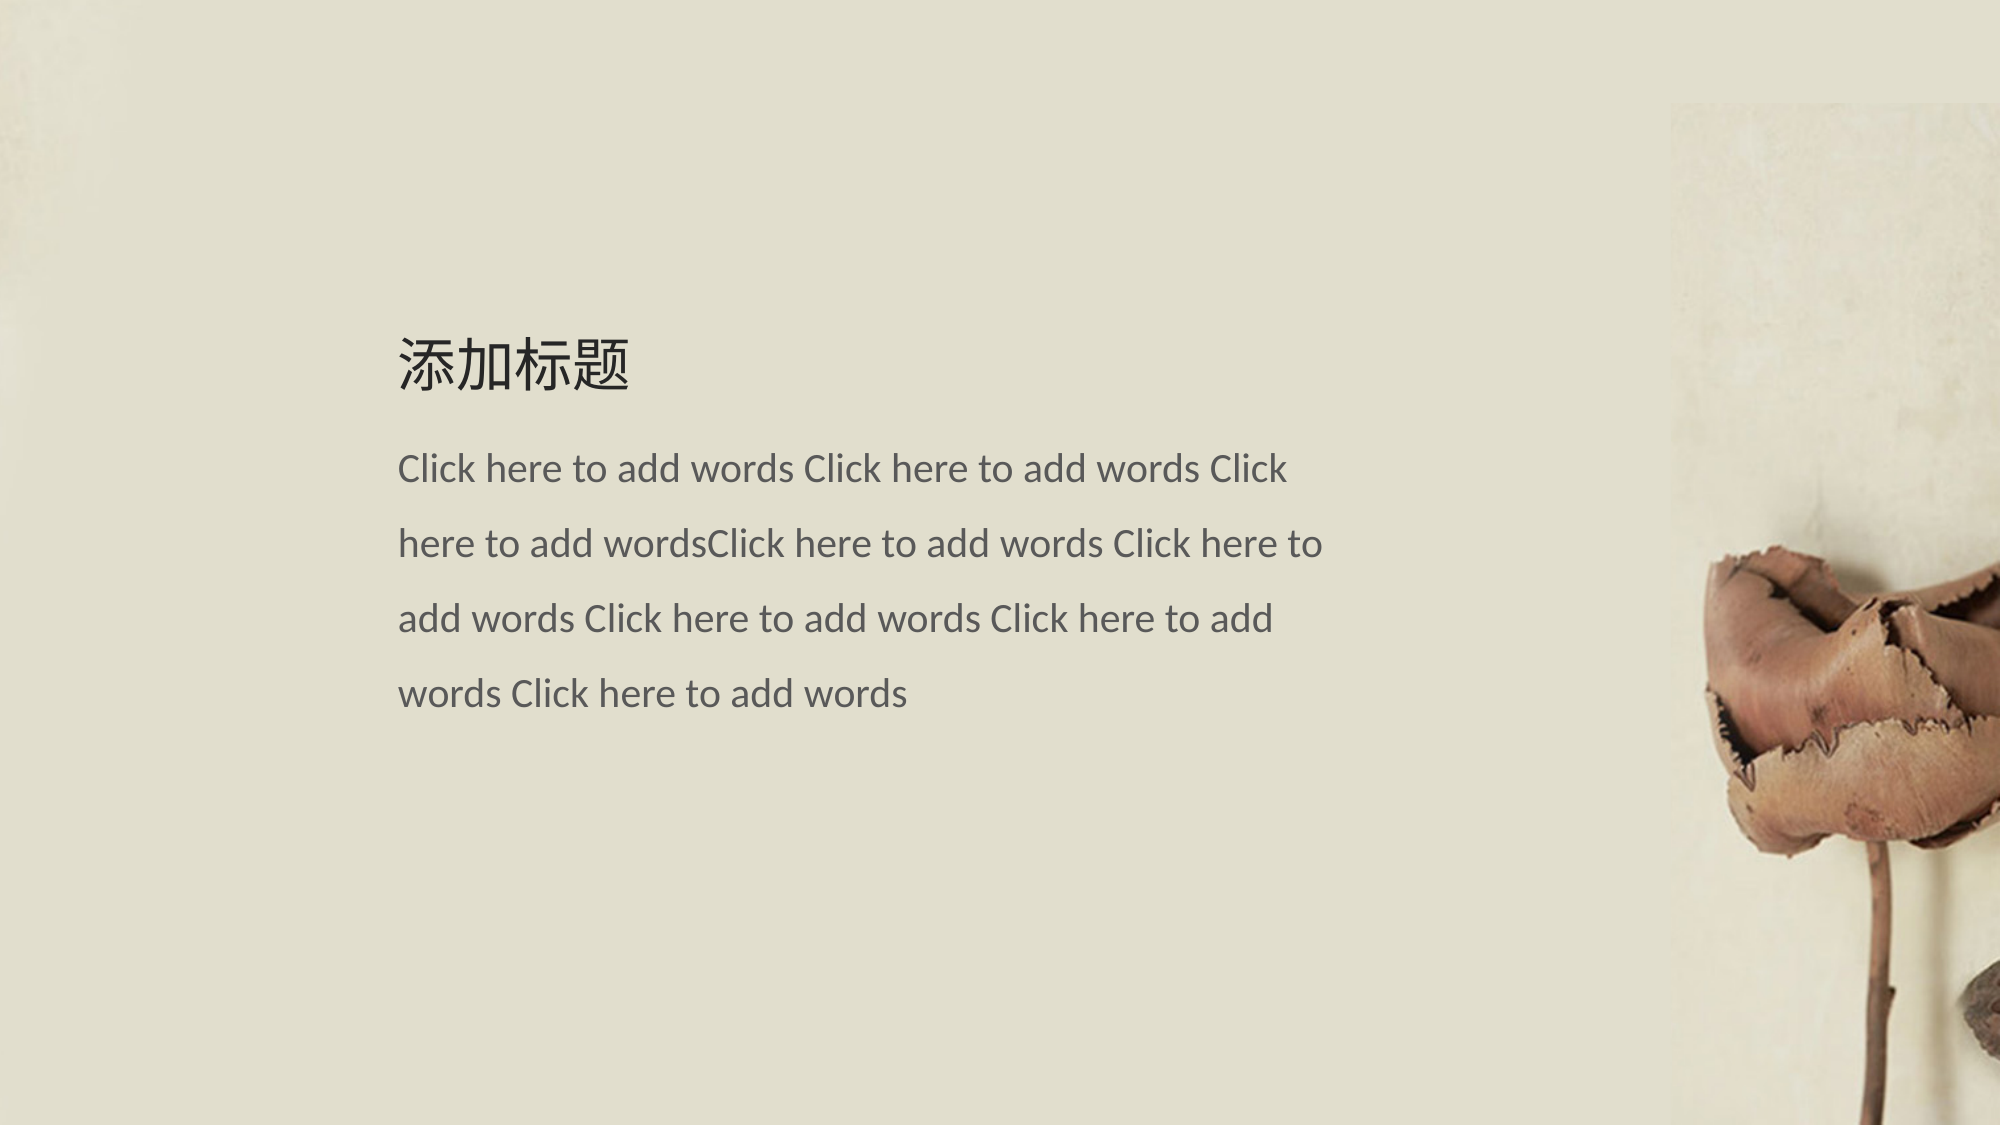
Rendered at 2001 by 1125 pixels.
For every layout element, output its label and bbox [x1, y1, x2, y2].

picture [0, 0, 2000, 1125]
text_box [383, 320, 1387, 879]
